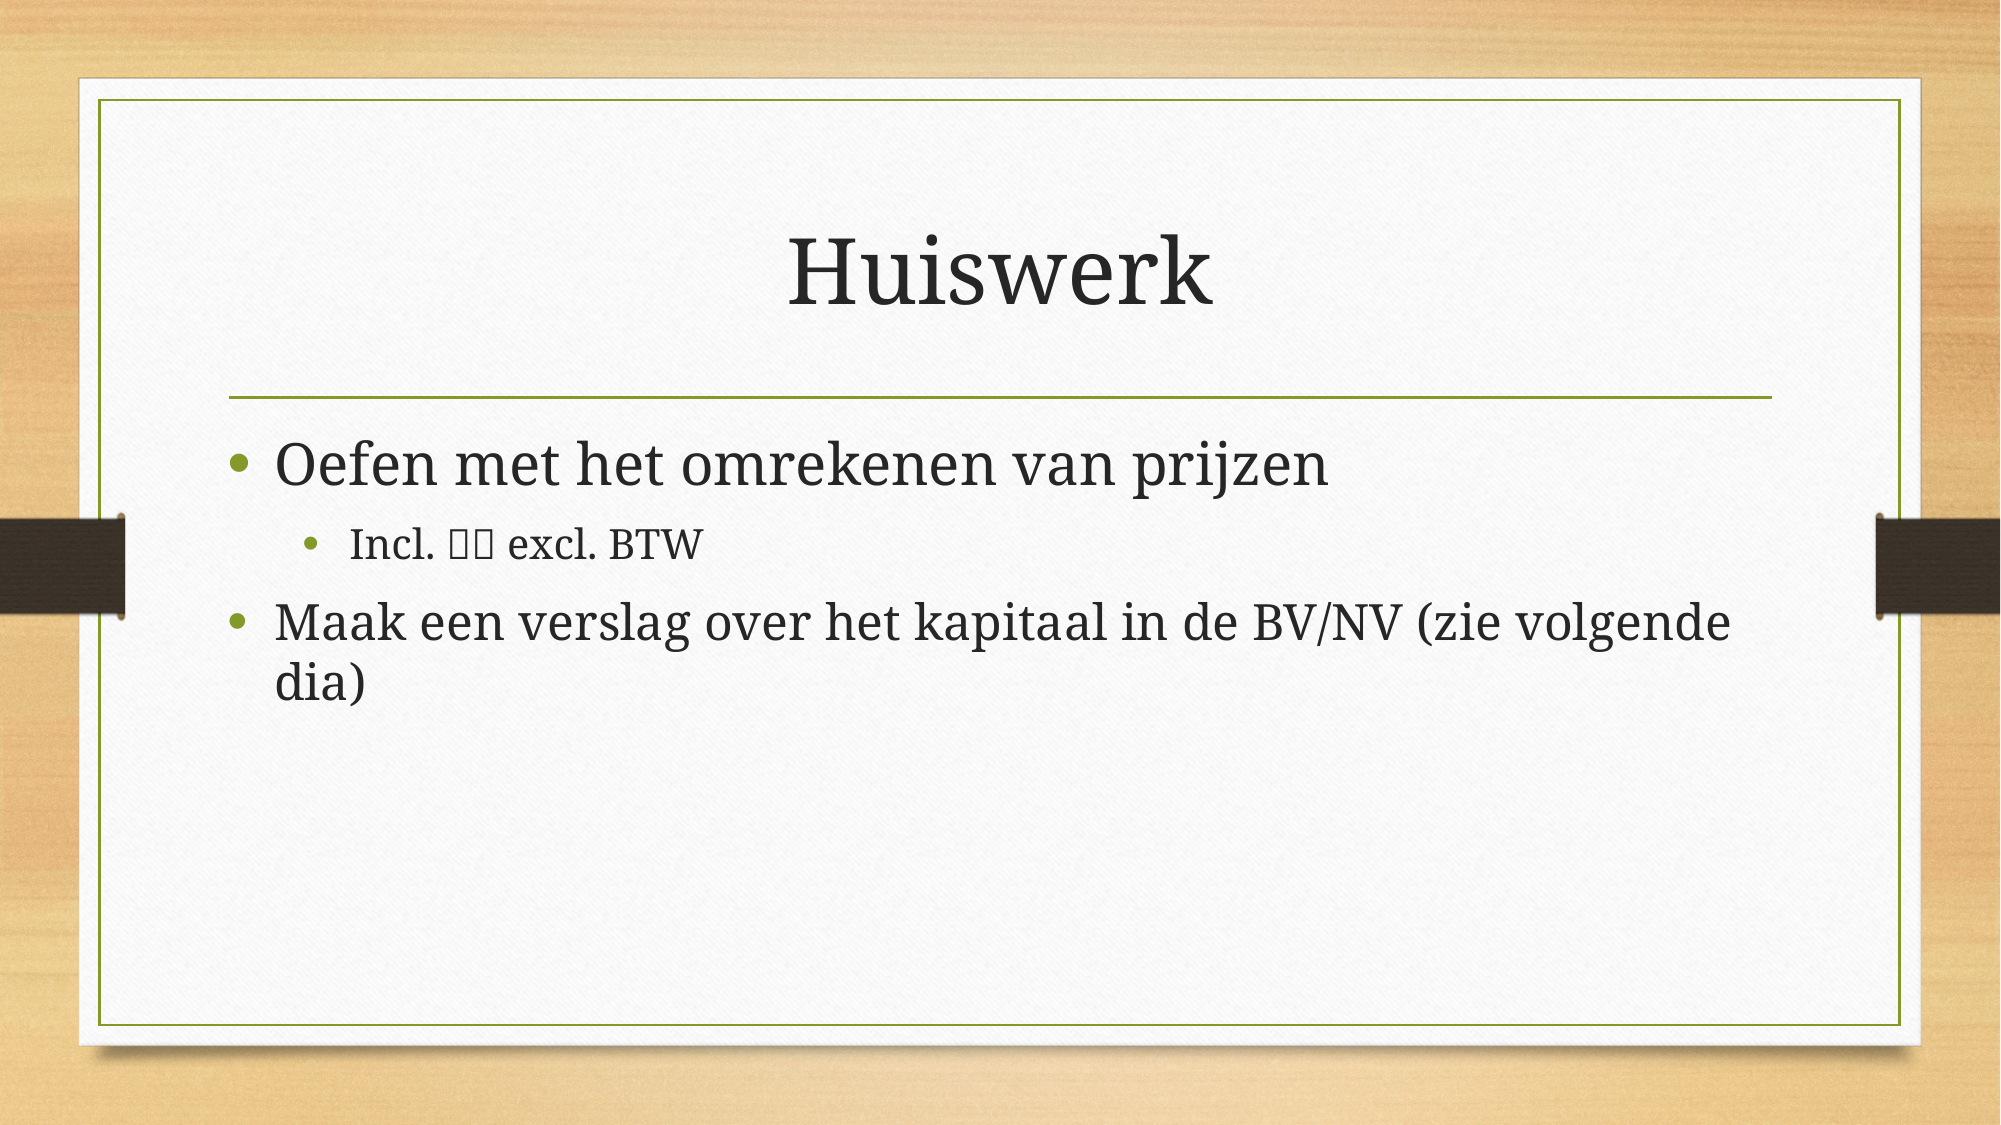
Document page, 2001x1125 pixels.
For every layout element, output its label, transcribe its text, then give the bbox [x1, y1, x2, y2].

picture [0, 0, 2001, 1125]
title Huiswerk [212, 161, 1788, 375]
list Oefen met het omrekenen van prijzen Incl.  excl. BTW Maak een verslag over het kapitaal in de BV/NV (zie volgende dia) [212, 419, 1788, 964]
